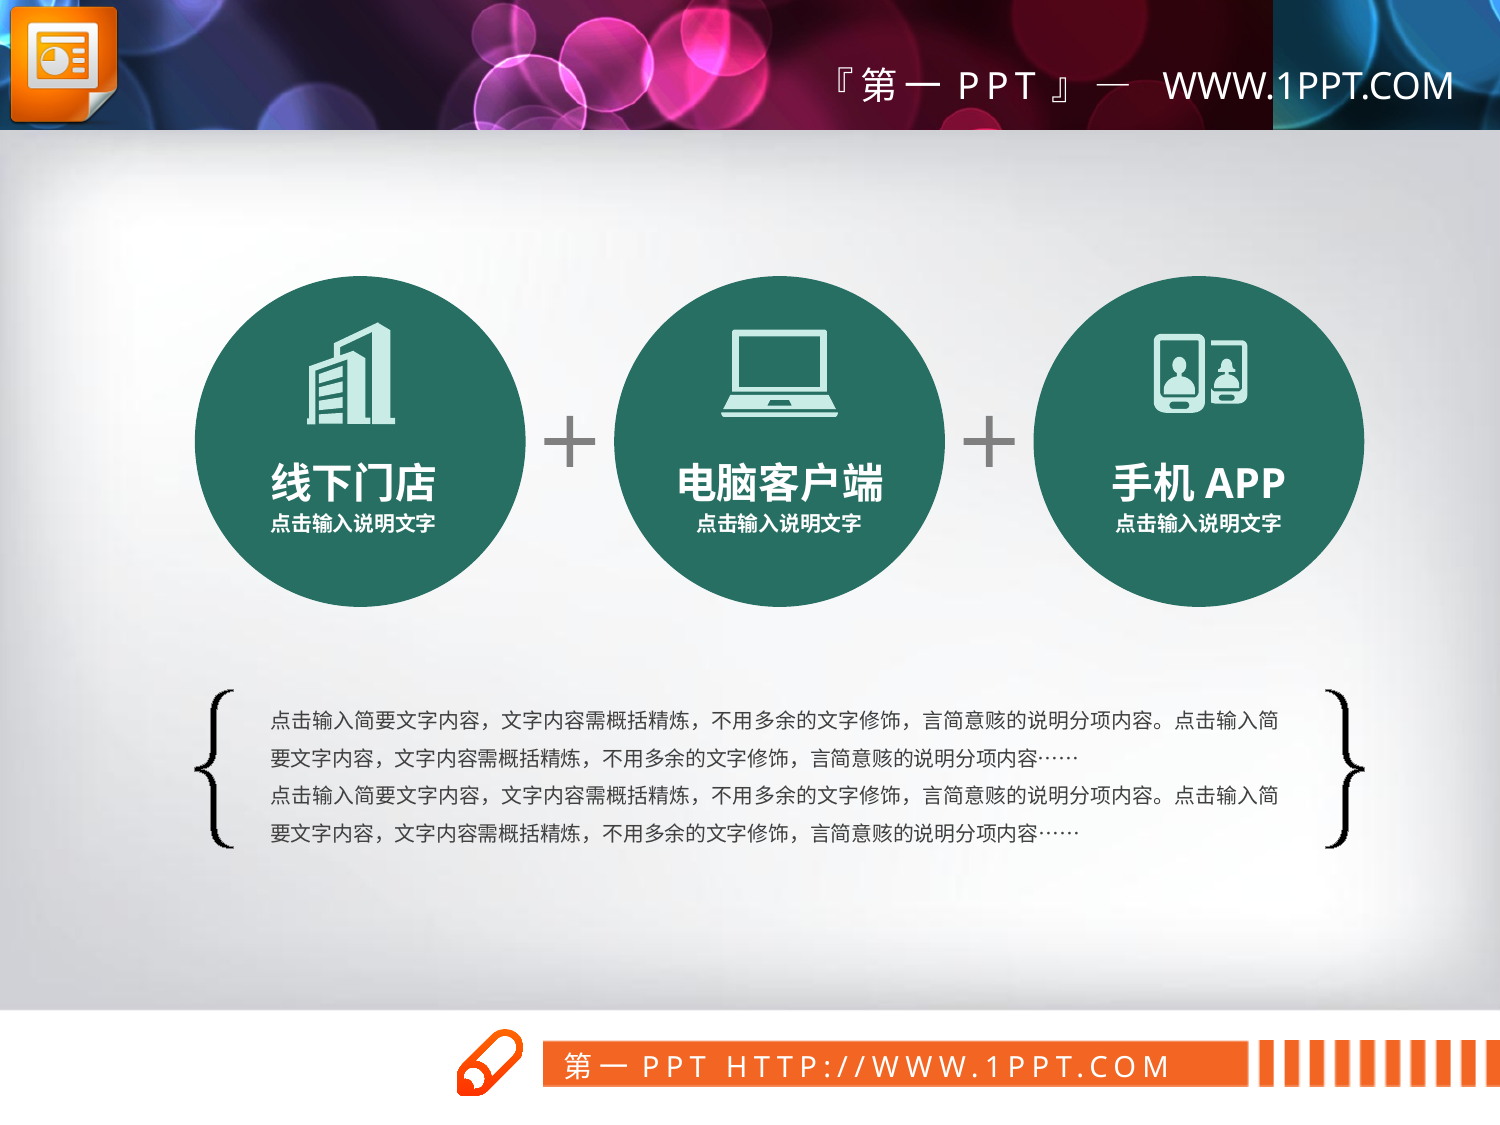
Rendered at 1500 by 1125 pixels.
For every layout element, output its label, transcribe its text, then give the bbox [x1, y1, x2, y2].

text_box 手机APP [1103, 456, 1295, 507]
text_box [1033, 276, 1365, 607]
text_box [963, 415, 1015, 468]
picture [0, 0, 1500, 1012]
text_box [721, 412, 838, 417]
text_box 点击输入说明文字 [268, 510, 439, 536]
text_box [307, 322, 396, 425]
text_box [1325, 689, 1365, 849]
text_box [194, 689, 234, 849]
picture [543, 1040, 1500, 1087]
text_box [1153, 333, 1205, 413]
text_box [194, 276, 526, 607]
text_box [1211, 340, 1248, 404]
text_box [732, 329, 827, 392]
text_box 点击输入说明文字 [683, 510, 876, 536]
text_box 电脑客户端 [670, 456, 889, 507]
text_box 点击输入说明文字 [1103, 510, 1295, 536]
text_box [723, 394, 836, 410]
text_box 线下门店 [268, 456, 439, 507]
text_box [544, 415, 596, 468]
text_box 点击输入简要文字内容，文字内容需概括精炼，不用多余的文字修饰，言简意赅的说明分项内容。点击输入简要文字内容，文字内容需概括精炼，不用多余的文字修饰，言简意赅的说明分项内容…… 点击输入简要文字内容，文字内容需概括精炼，不用多余的文字修饰，言简意赅的说明分项内容。点击输入简要文字内容，文字内容需概括精炼，不用多余的文字修饰，言简意赅的说明分项内容…… [270, 695, 1280, 846]
text_box [614, 276, 945, 607]
